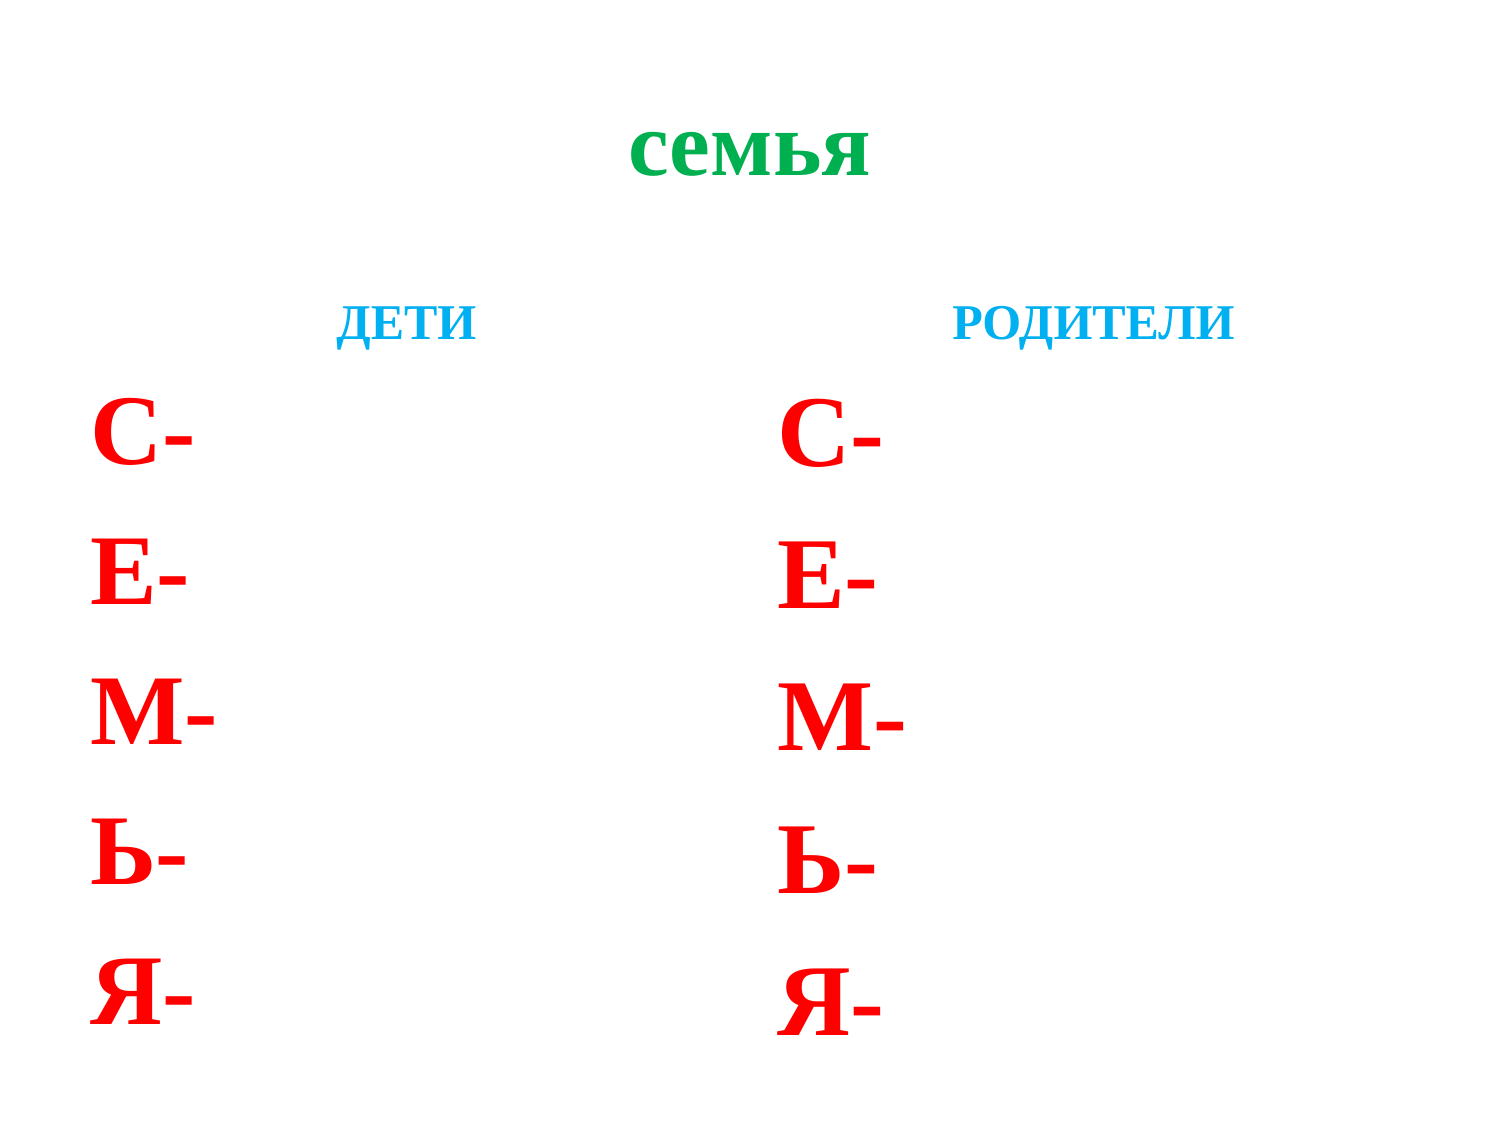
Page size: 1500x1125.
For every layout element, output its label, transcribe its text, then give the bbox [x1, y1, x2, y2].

list С- Е- М- Ь- Я- [761, 356, 1425, 1071]
title семья [75, 45, 1425, 233]
list С- Е- М- Ь- Я- [75, 356, 738, 1065]
list РОДИТЕЛИ [761, 251, 1425, 356]
list ДЕТИ [75, 251, 738, 356]
